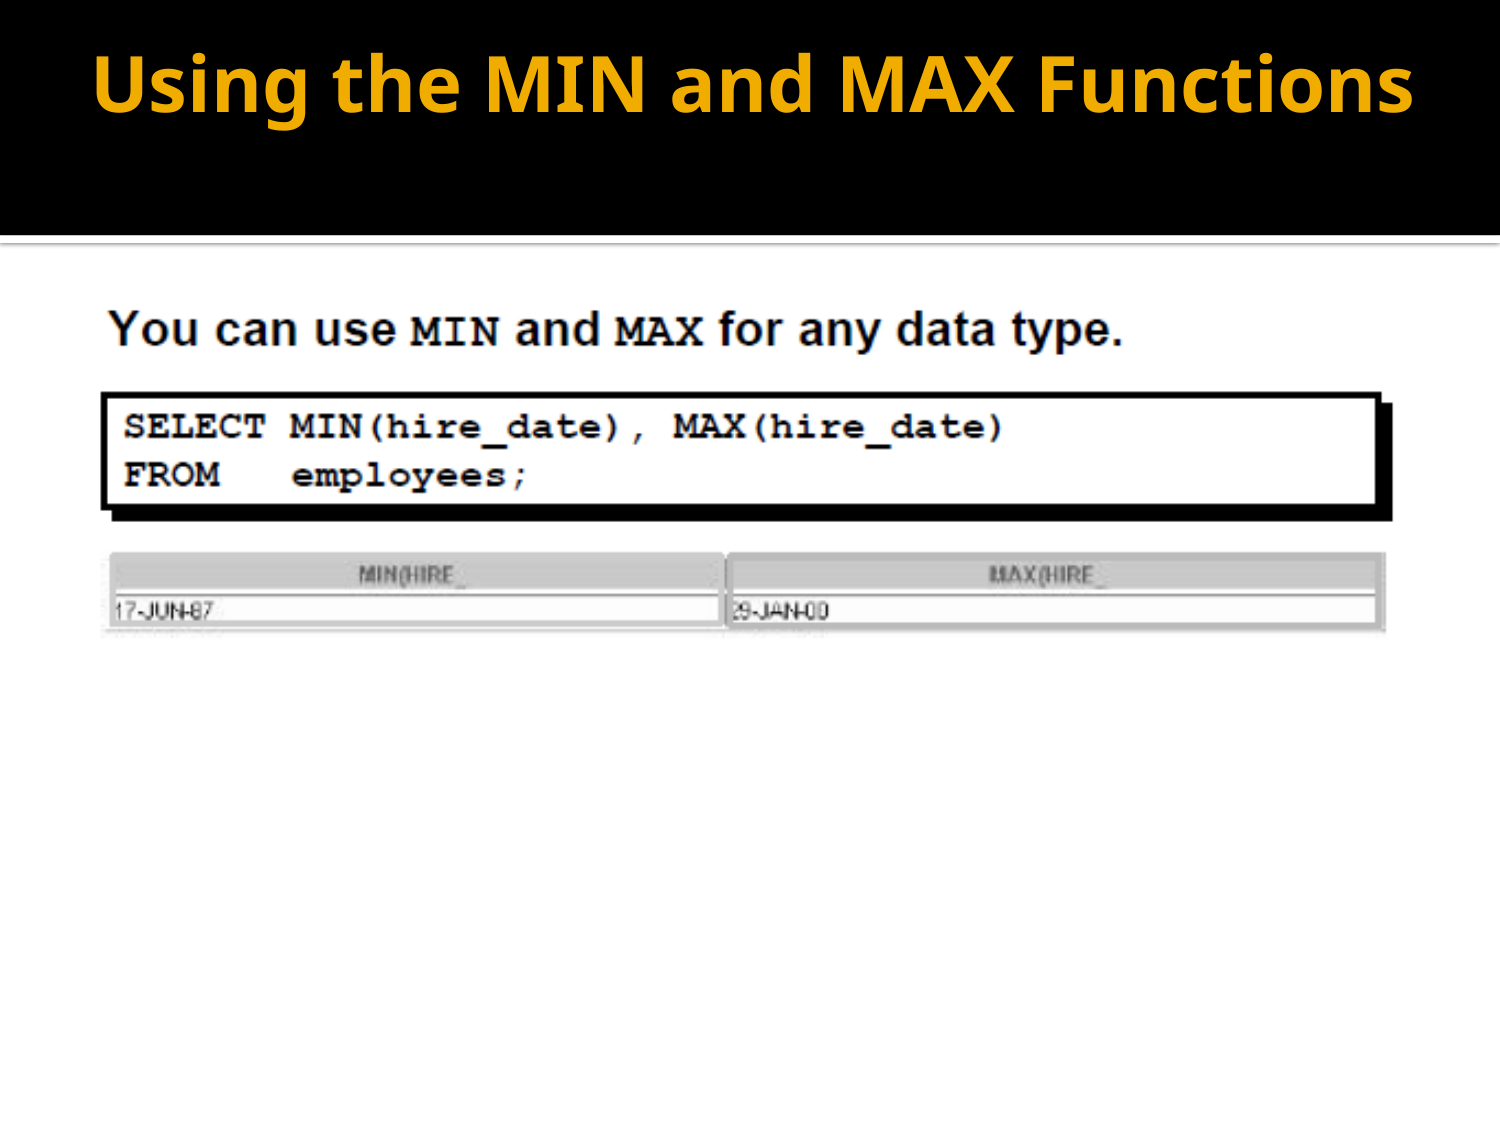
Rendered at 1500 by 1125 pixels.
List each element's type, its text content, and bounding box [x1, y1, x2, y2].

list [49, 249, 1439, 750]
title Using the MIN and MAX Functions [75, 25, 1425, 231]
